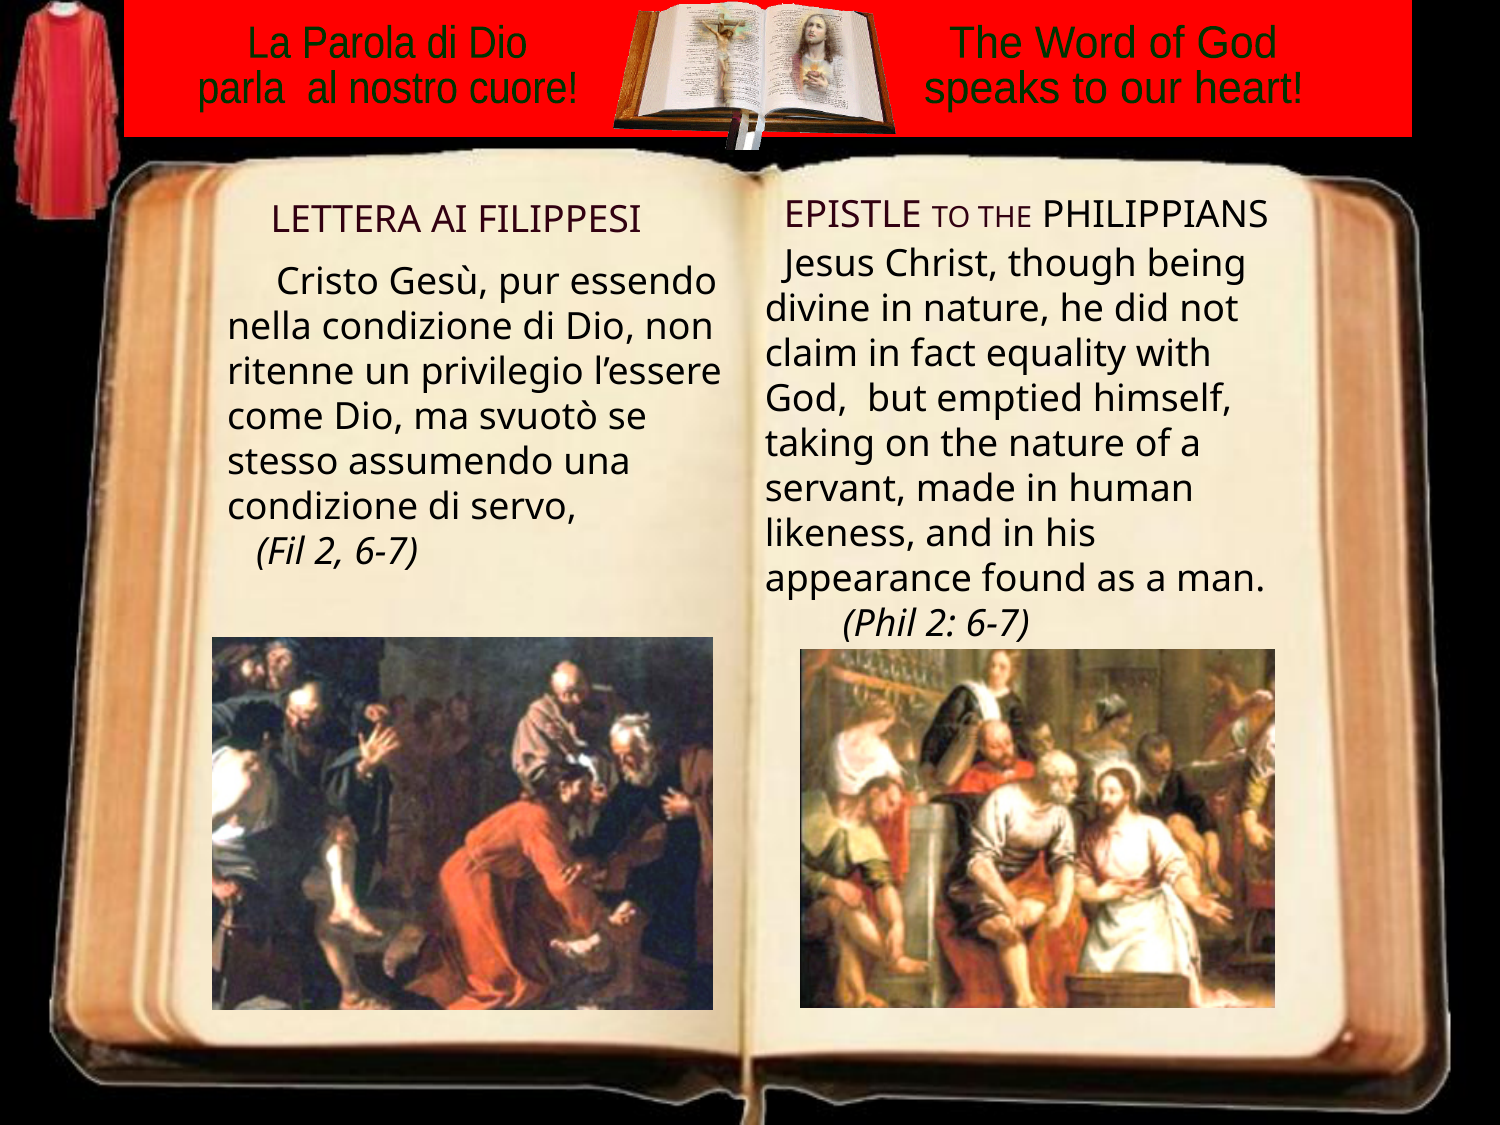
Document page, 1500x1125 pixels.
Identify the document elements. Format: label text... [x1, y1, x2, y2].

picture [0, 0, 1500, 1125]
text_box LETTERA AI FILIPPESI [199, 187, 713, 248]
text_box Cristo Gesù, pur essendo nella condizione di Dio, non ritenne un privilegio l’essere come Dio, ma svuotò se stesso assumendo una condizione di servo, (Fil 2, 6-7) [212, 249, 738, 625]
text_box [900, 0, 1412, 137]
title EPISTLE TO THE PHILIPPIANS [725, 174, 1338, 250]
text_box [124, 0, 599, 137]
text_box Jesus Christ, though being divine in nature, he did not claim in fact equality with God, but emptied himself, taking on the nature of a servant, made in human likeness, and in his appearance found as a man. (Phil 2: 6-7) [750, 231, 1313, 652]
